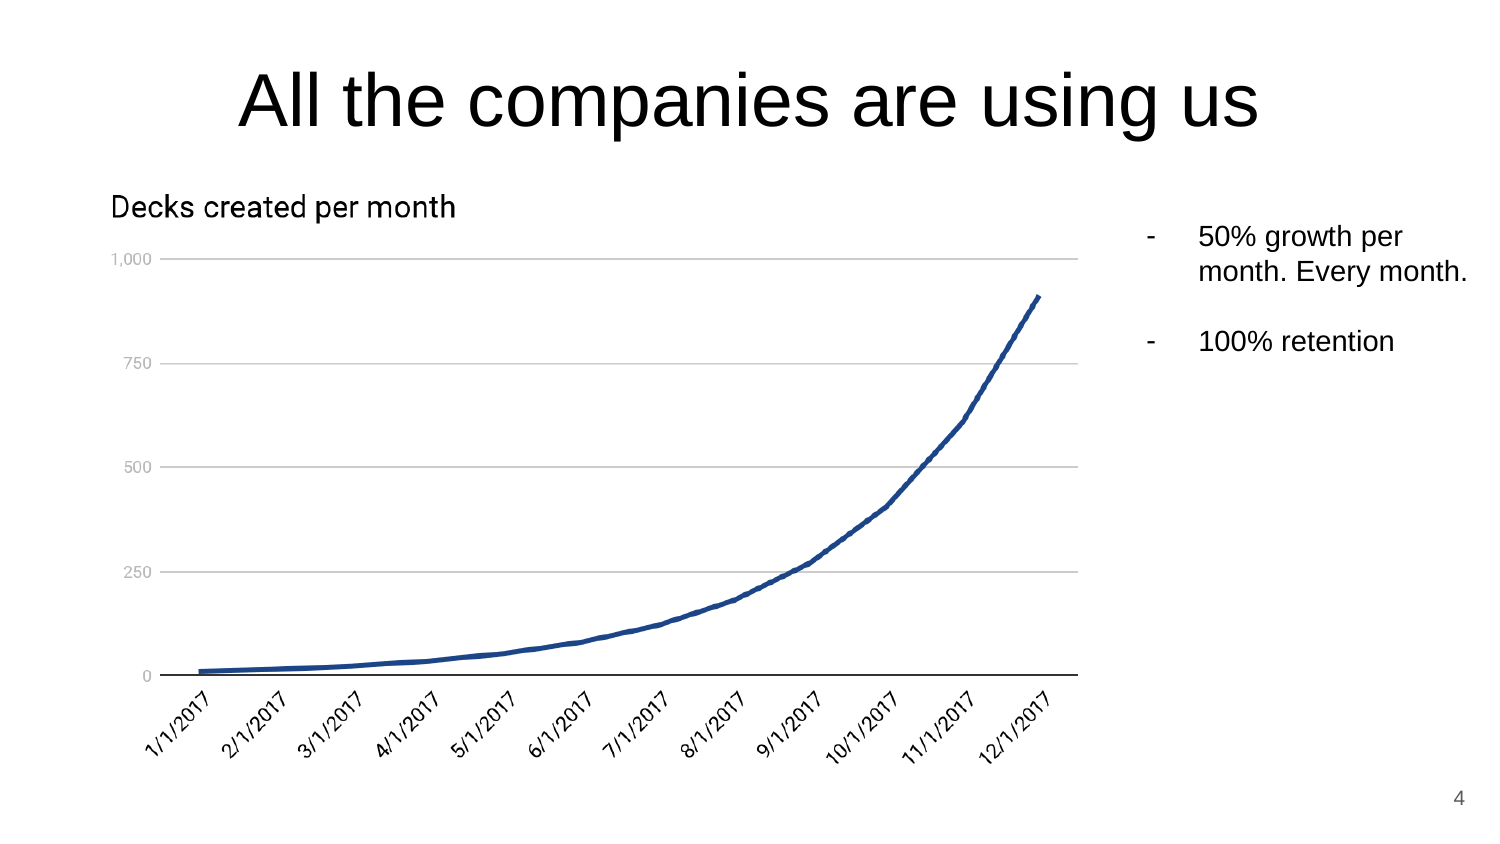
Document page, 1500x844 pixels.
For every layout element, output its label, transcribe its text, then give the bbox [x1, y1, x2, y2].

picture [77, 156, 1109, 794]
slide_number 4 [1389, 764, 1480, 830]
title All the companies are using us [51, 42, 1449, 157]
text_box 50% growth per month. Every month. 100% retention [1113, 202, 1485, 706]
